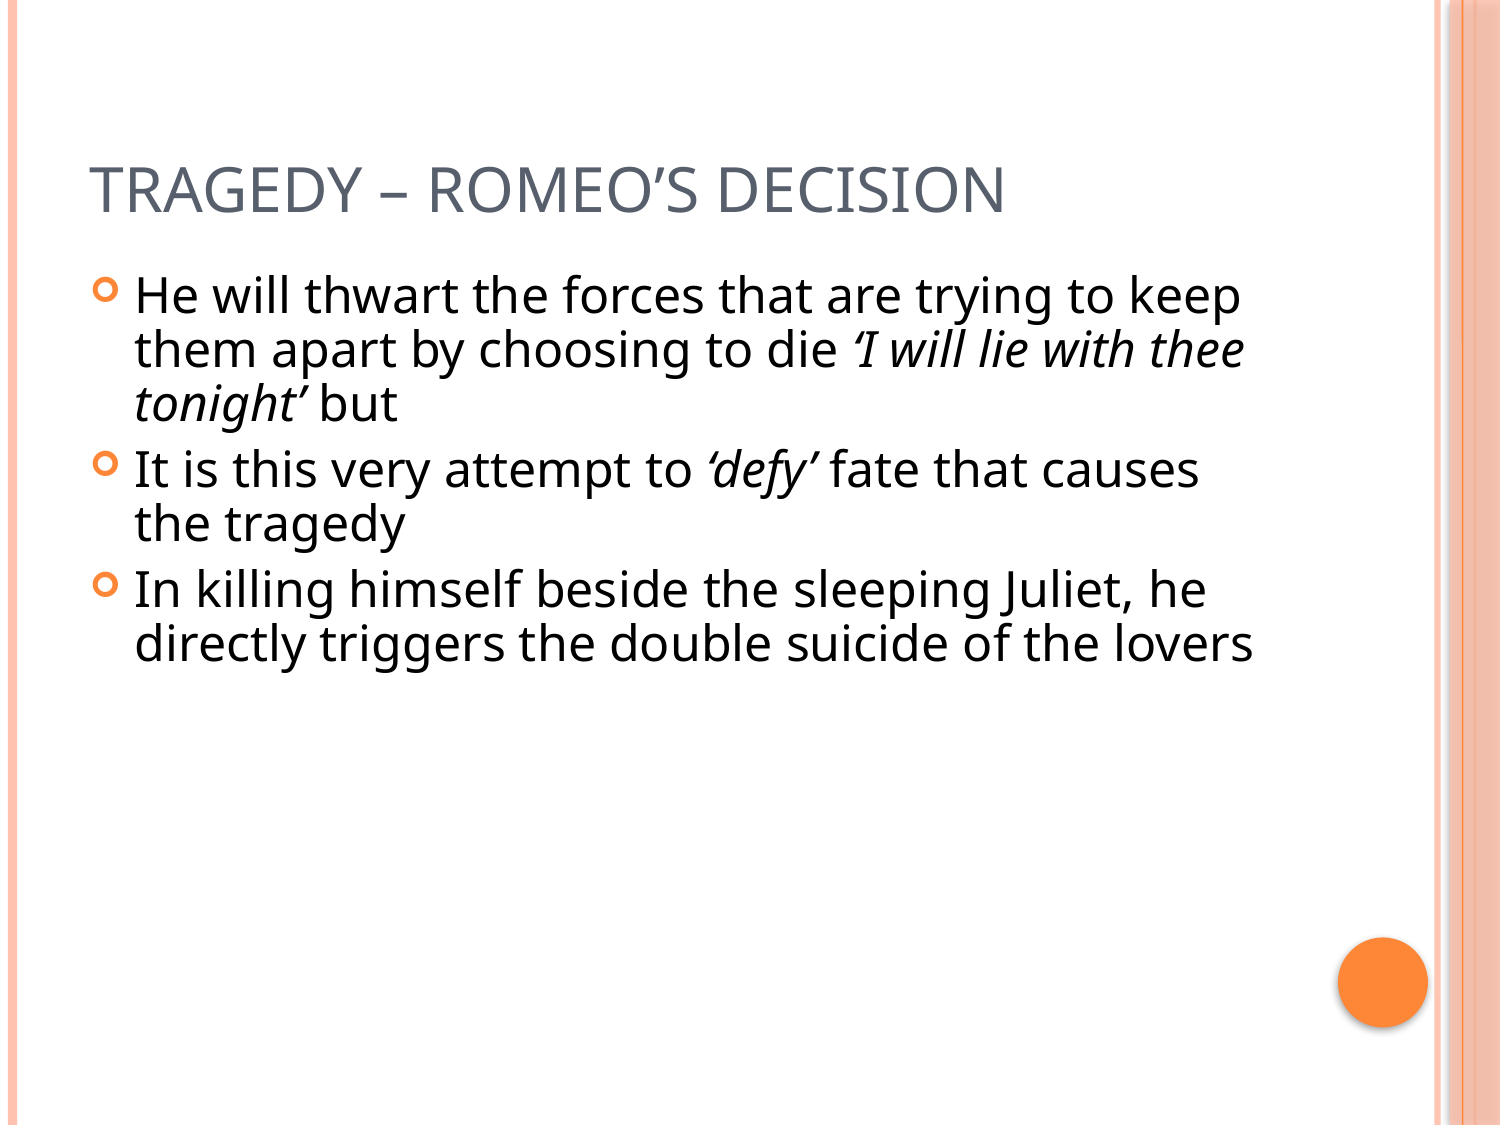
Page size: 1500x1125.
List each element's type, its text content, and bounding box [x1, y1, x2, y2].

list He will thwart the forces that are trying to keep them apart by choosing to die ‘I will lie with thee tonight’ but It is this very attempt to ‘defy’ fate that causes the tragedy In killing himself beside the sleeping Juliet, he directly triggers the double suicide of the lovers [75, 262, 1300, 1062]
title Tragedy – Romeo’s Decision [75, 45, 1300, 233]
